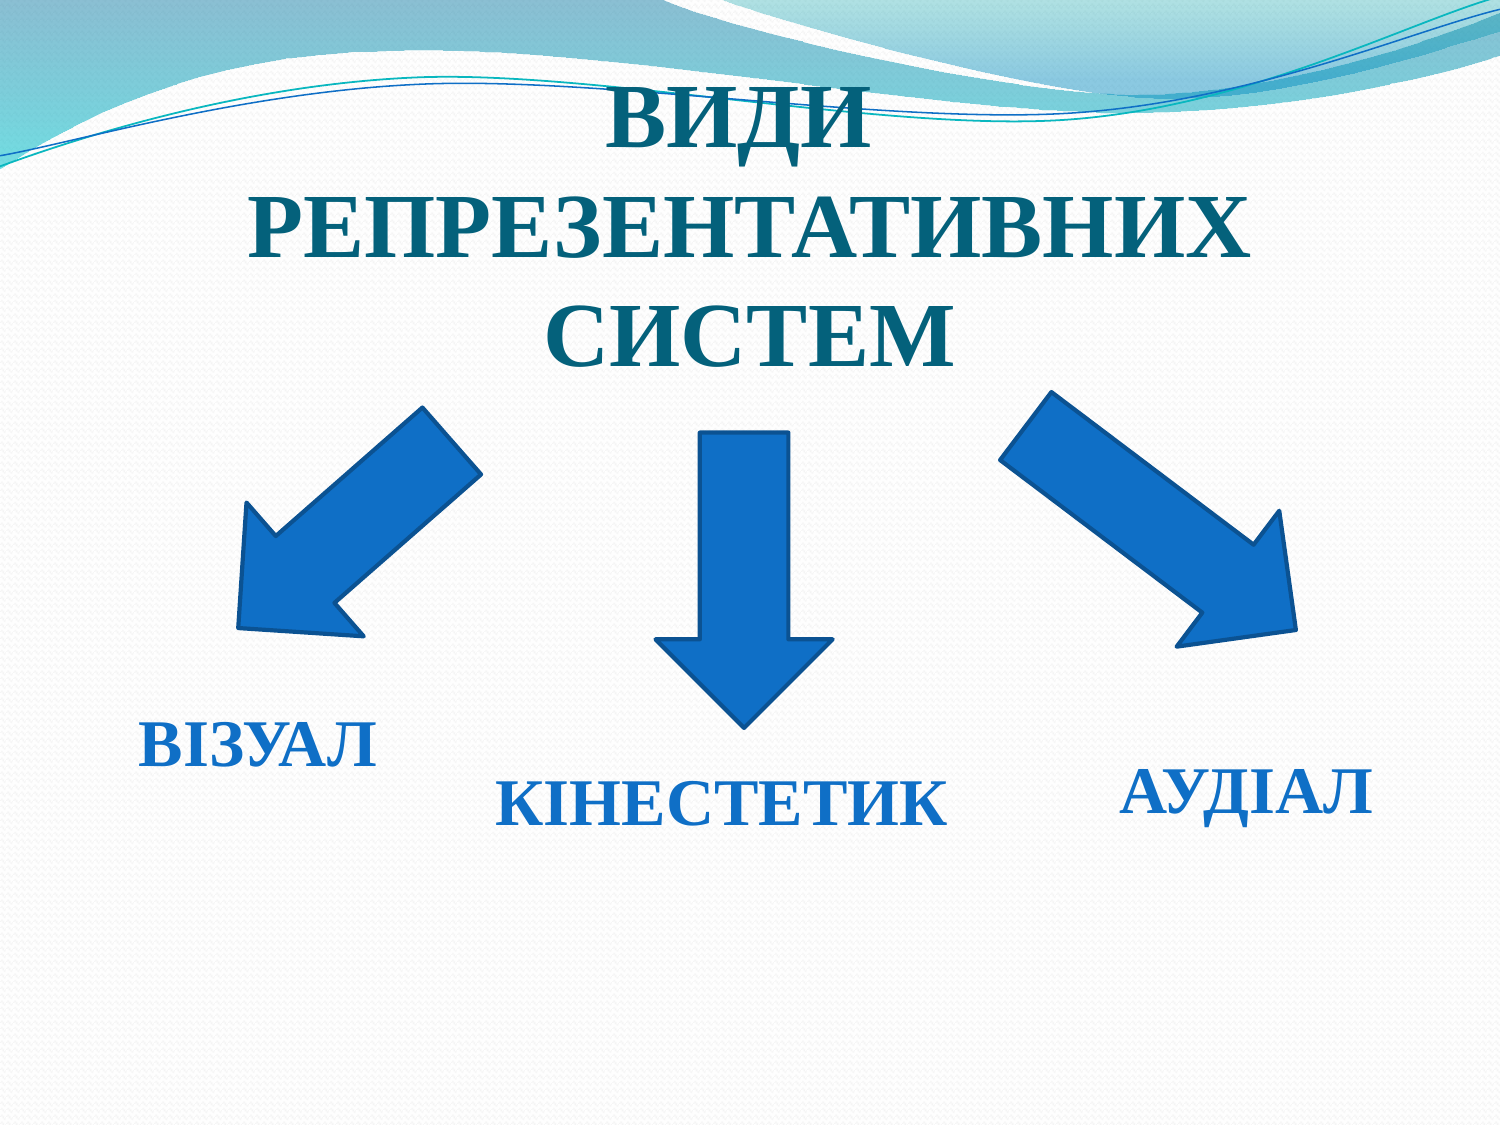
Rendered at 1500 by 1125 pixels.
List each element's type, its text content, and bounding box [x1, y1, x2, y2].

text_box [653, 430, 835, 731]
text_box АУДІАЛ [1104, 739, 1412, 835]
title ВИДИ РЕПРЕЗЕНТАТИВНИХ СИСТЕМ [75, 115, 1425, 386]
text_box ВІЗУАЛ [123, 692, 432, 788]
text_box [998, 389, 1298, 649]
text_box [236, 405, 484, 639]
text_box КІНЕСТЕТИК [480, 751, 964, 847]
